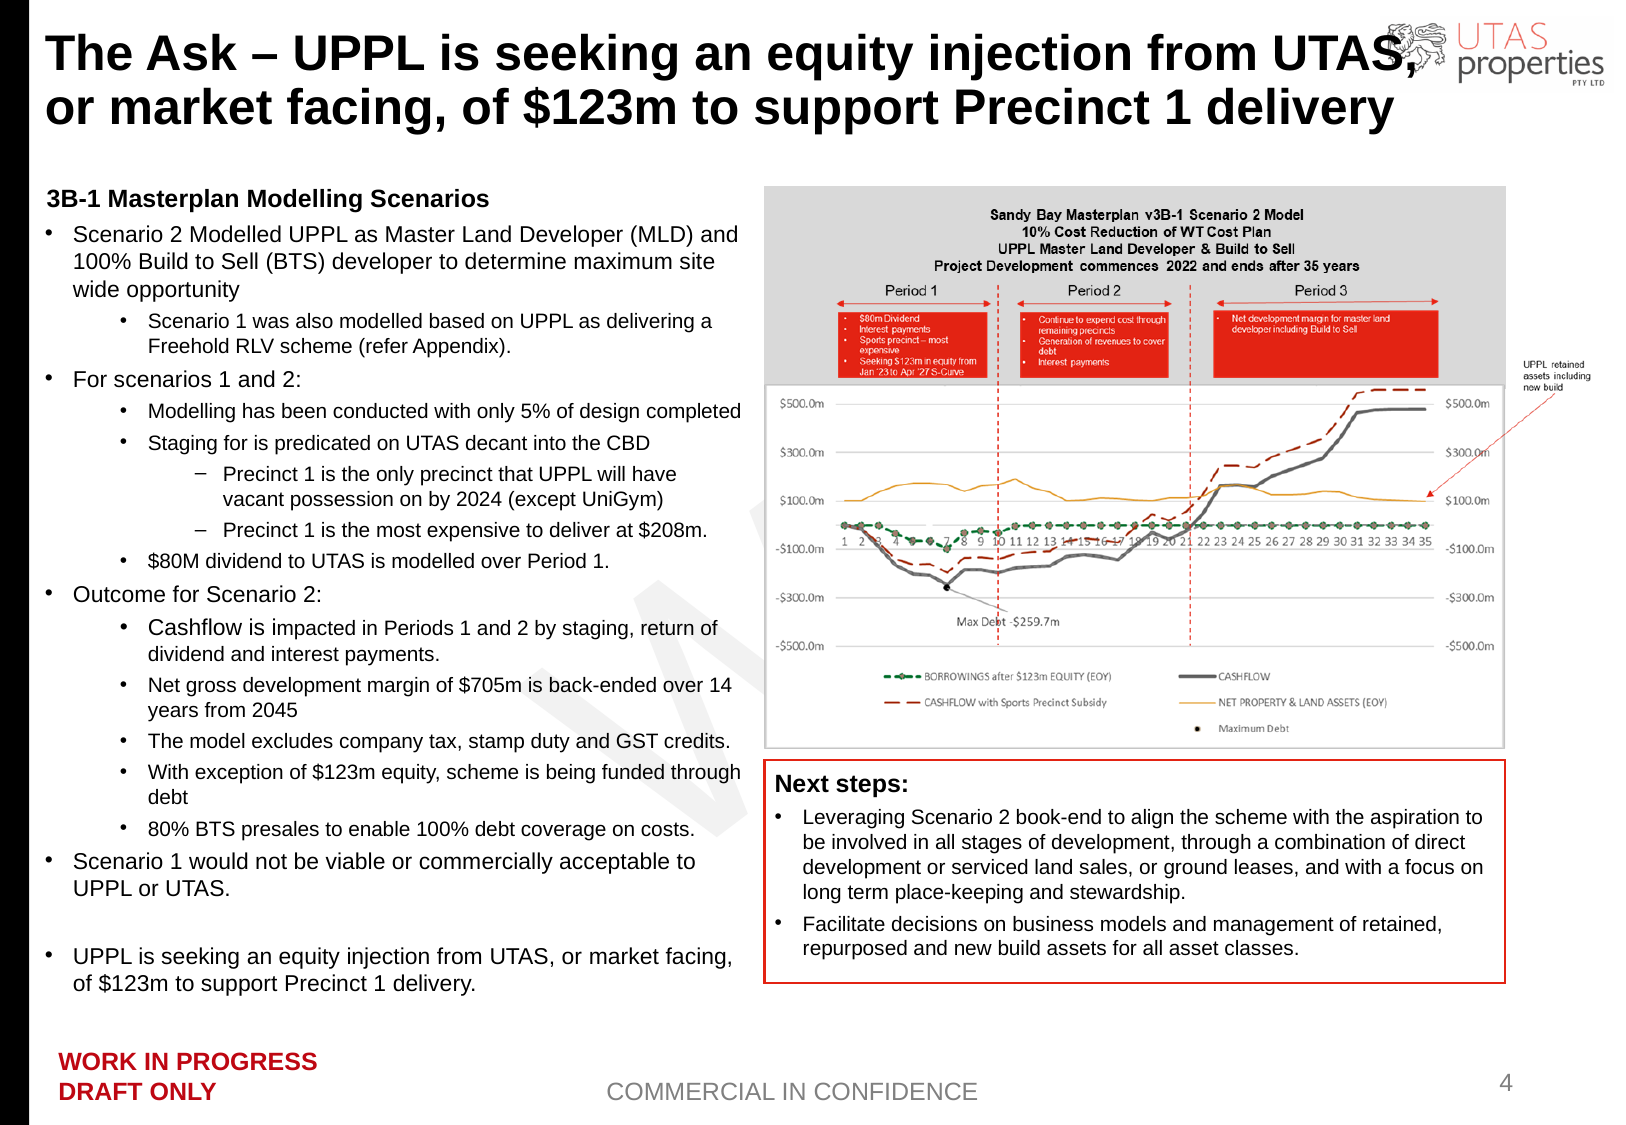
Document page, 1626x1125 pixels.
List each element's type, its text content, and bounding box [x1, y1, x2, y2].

title The Ask – UPPL is seeking an equity injection from UTAS, or market facing, of $123m to support Precinct 1 delivery [44, 27, 1434, 137]
text_box [763, 759, 1506, 984]
text_box 3B-1 Masterplan Modelling Scenarios [31, 175, 896, 221]
picture [764, 186, 1604, 749]
text_box WORK IN PROGRESS DRAFT ONLY [58, 1045, 377, 1106]
picture [1380, 16, 1614, 93]
text_box Scenario 2 Modelled UPPL as Master Land Developer (MLD) and 100% Build to Sell (BTS) developer to determine maximum site wide opportunity Scenario 1 was also modelled based on UPPL as delivering a Freehold RLV scheme (refer Appendix). For scenarios 1 and 2: Modelling has been conducted with only 5% of design completed Staging for is predicated on UTAS decant into the CBD Precinct 1 is the only precinct that UPPL will have vacant possession on by 2024 (except UniGym) Precinct 1 is the most expensive to deliver at $208m. $80M dividend to UTAS is modelled over Period 1. Outcome for Scenario 2: Cashflow is impacted in Periods 1 and 2 by staging, return of dividend and interest payments. Net gross development margin of $705m is back-ended over 14 years from 2045 The model excludes company tax, stamp duty and GST credits. With exception of $123m equity, scheme is being funded through debt 80% BTS presales to enable 100% debt coverage on costs. Scenario 1 would not be viable or commercially acceptable to UPPL or UTAS. UPPL is seeking an equity injection from UTAS, or market facing, of $123m to support Precinct 1 delivery. [44, 219, 742, 1125]
text_box Next steps: Leveraging Scenario 2 book-end to align the scheme with the aspiration to be involved in all stages of development, through a combination of direct development or serviced land sales, or ground leases, and with a focus on long term place-keeping and stewardship. Facilitate decisions on business models and management of retained, repurposed and new build assets for all asset classes. [774, 767, 1495, 992]
